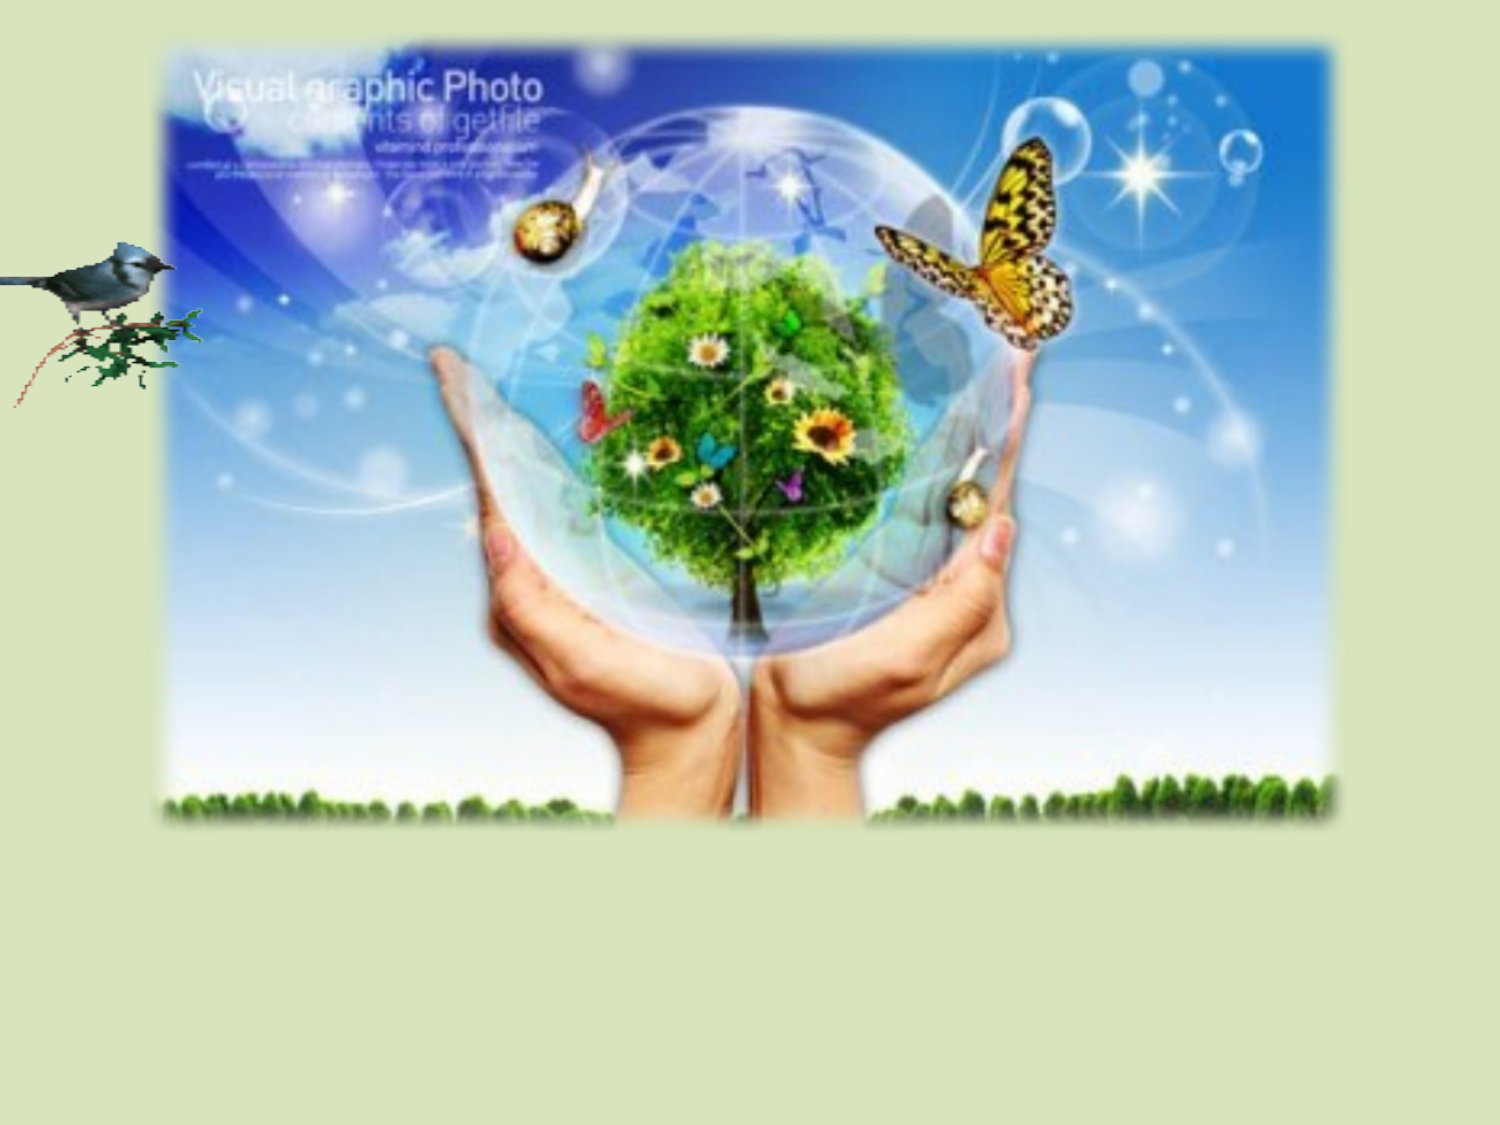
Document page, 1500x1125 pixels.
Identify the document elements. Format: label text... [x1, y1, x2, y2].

picture [0, 30, 1349, 836]
title Планету – дом свой БЕРЕГИТЕ! Любовь к природе и своей свободе В своих поступках выразить спешите! [72, 491, 1423, 867]
